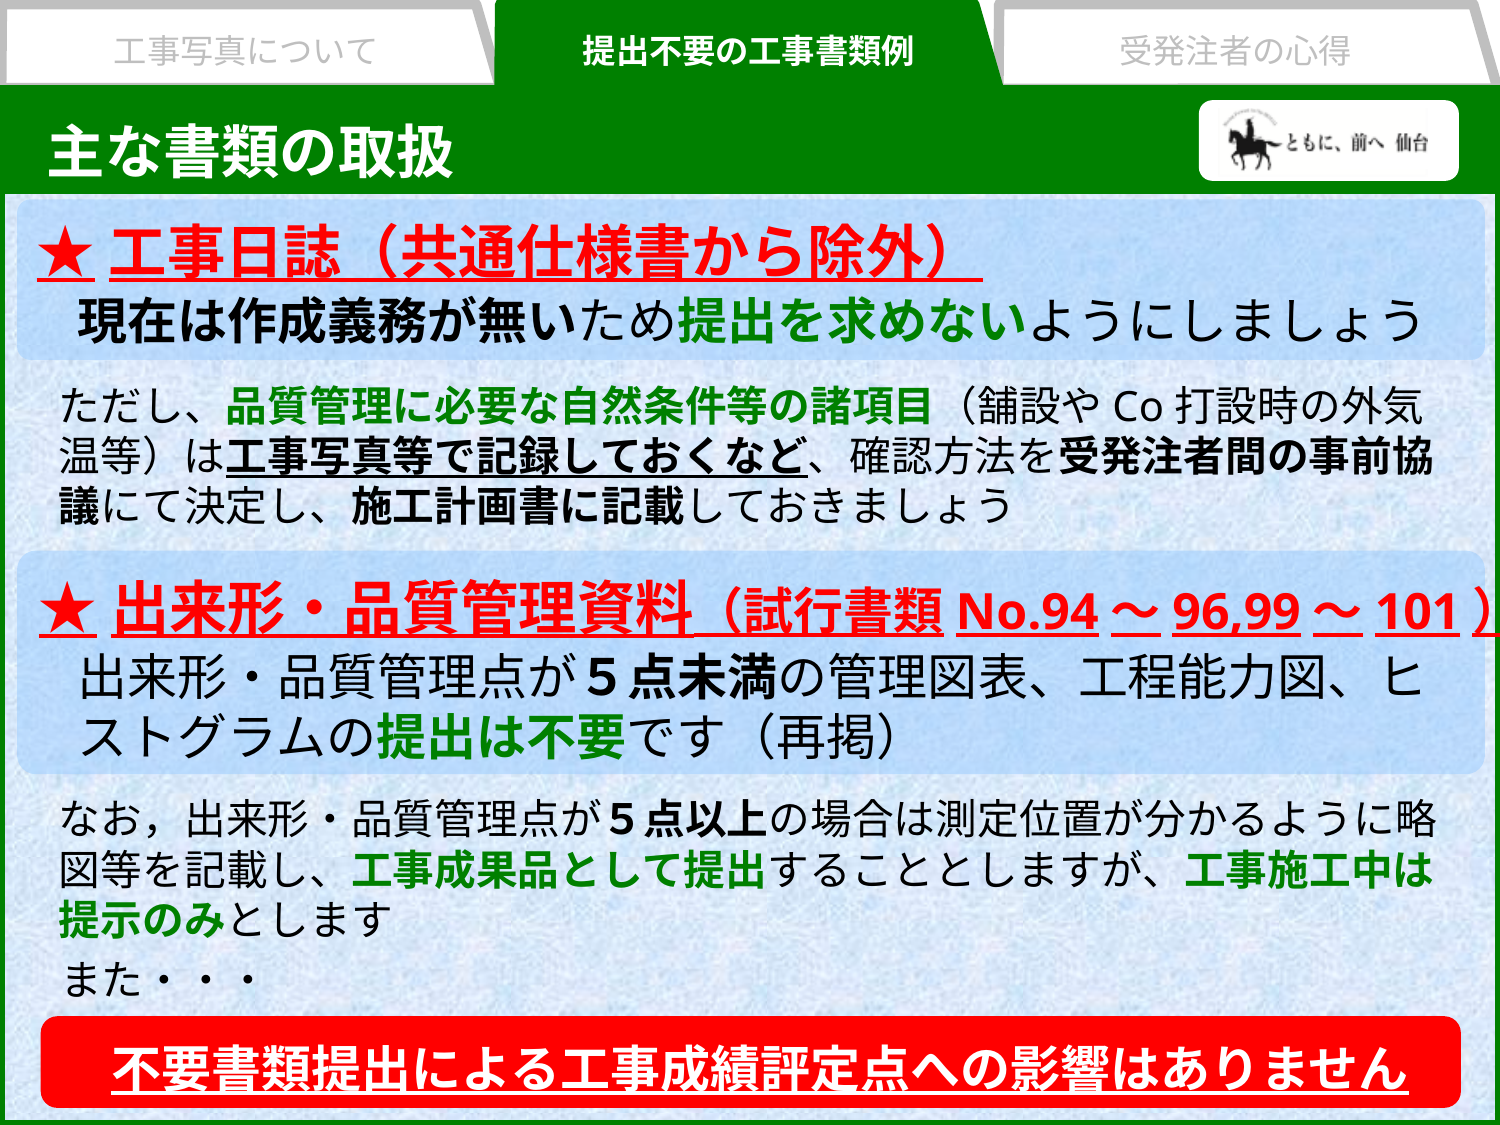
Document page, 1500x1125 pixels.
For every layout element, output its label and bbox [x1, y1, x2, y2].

text_box [0, 3, 1500, 1125]
